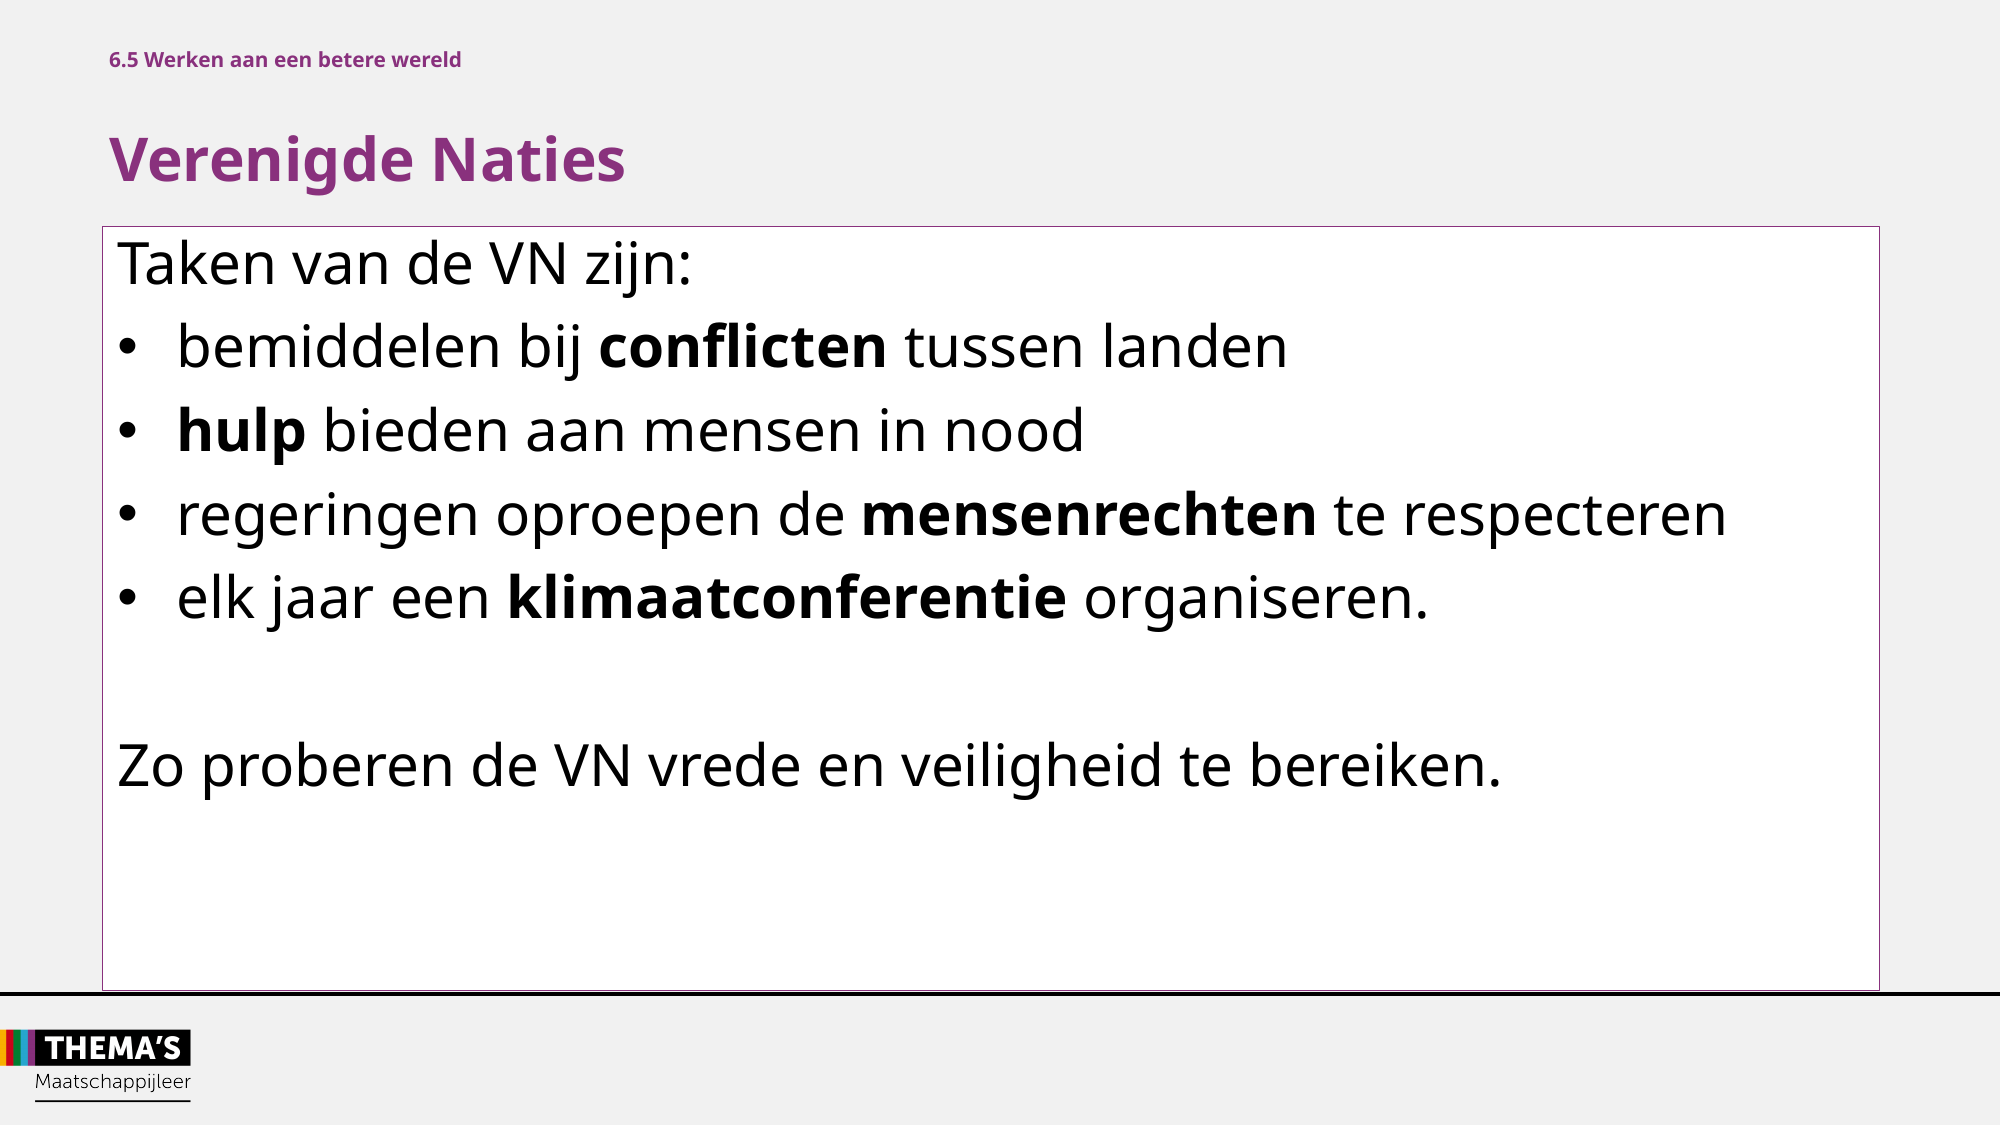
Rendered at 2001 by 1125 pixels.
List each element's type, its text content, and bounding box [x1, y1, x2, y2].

list Taken van de VN zijn: bemiddelen bij conflicten tussen landen hulp bieden aan mensen in nood regeringen oproepen de mensenrechten te respecteren elk jaar een klimaatconferentie organiseren. Zo proberen de VN vrede en veiligheid te bereiken. [102, 226, 1880, 991]
picture [0, 993, 203, 1125]
list 6.5 Werken aan een betere wereld [94, 33, 941, 88]
list Verenigde Naties [94, 114, 1879, 205]
